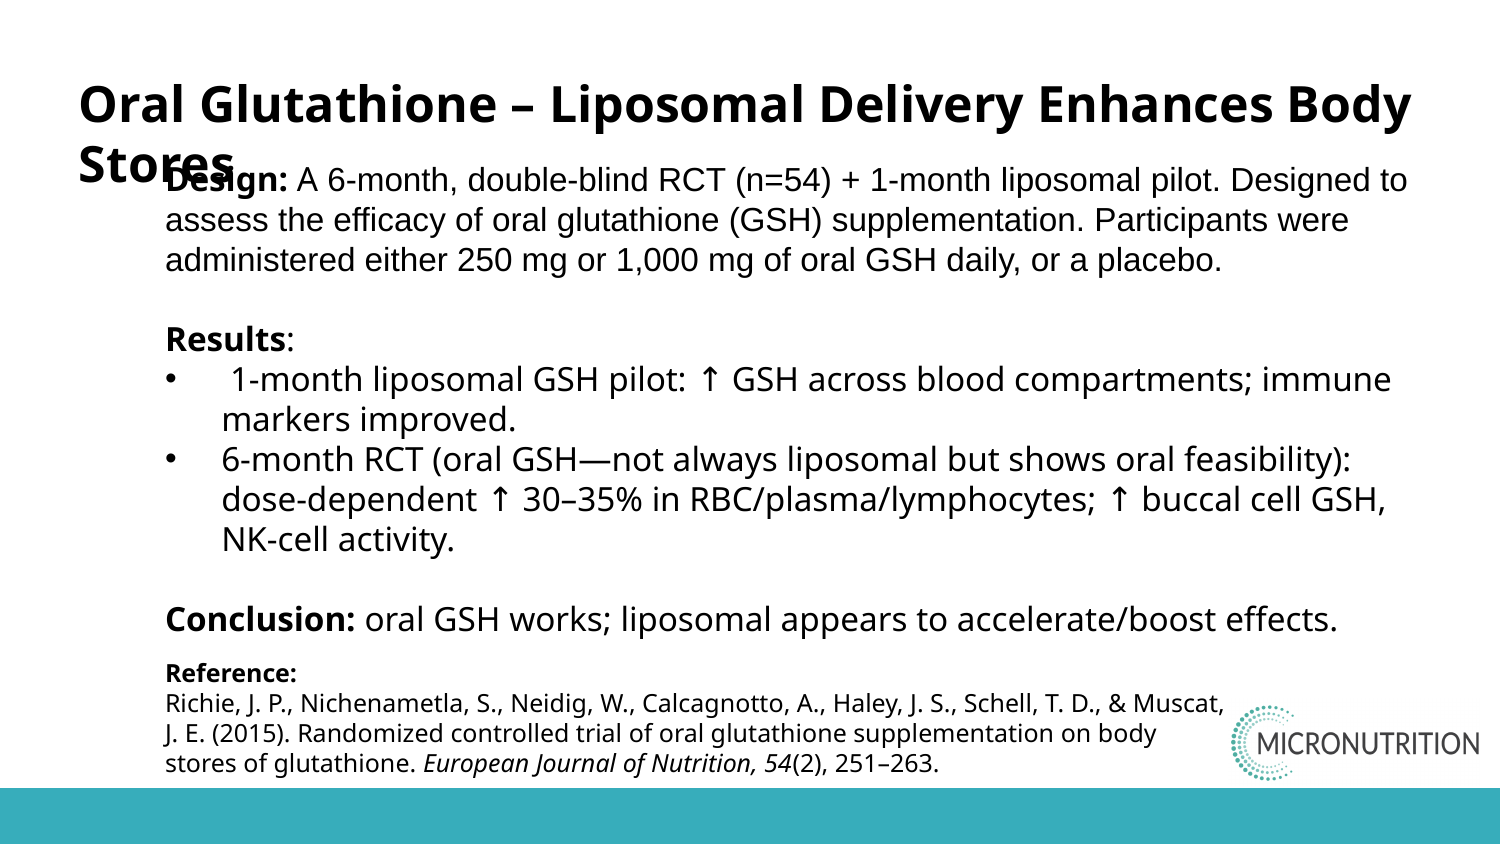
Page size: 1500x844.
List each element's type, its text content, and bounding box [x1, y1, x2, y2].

picture [1228, 698, 1480, 789]
text_box [0, 787, 1500, 844]
text_box Oral Glutathione – Liposomal Delivery Enhances Body Stores [64, 57, 1465, 151]
text_box Design: A 6-month, double-blind RCT (n=54) + 1-month liposomal pilot. Designed to assess the efficacy of oral glutathione (GSH) supplementation. Participants were administered either 250 mg or 1,000 mg of oral GSH daily, or a placebo. Results: 1-month liposomal GSH pilot: ↑ GSH across blood compartments; immune markers improved. 6-month RCT (oral GSH—not always liposomal but shows oral feasibility): dose-dependent ↑ 30–35% in RBC/plasma/lymphocytes; ↑ buccal cell GSH, NK-cell activity. Conclusion: oral GSH works; liposomal appears to accelerate/boost effects. [149, 151, 1429, 646]
text_box Reference:​ Richie, J. P., Nichenametla, S., Neidig, W., Calcagnotto, A., Haley, J. S., Schell, T. D., & Muscat, J. E. (2015). Randomized controlled trial of oral glutathione supplementation on body stores of glutathione. European Journal of Nutrition, 54(2), 251–263. [149, 650, 1251, 785]
